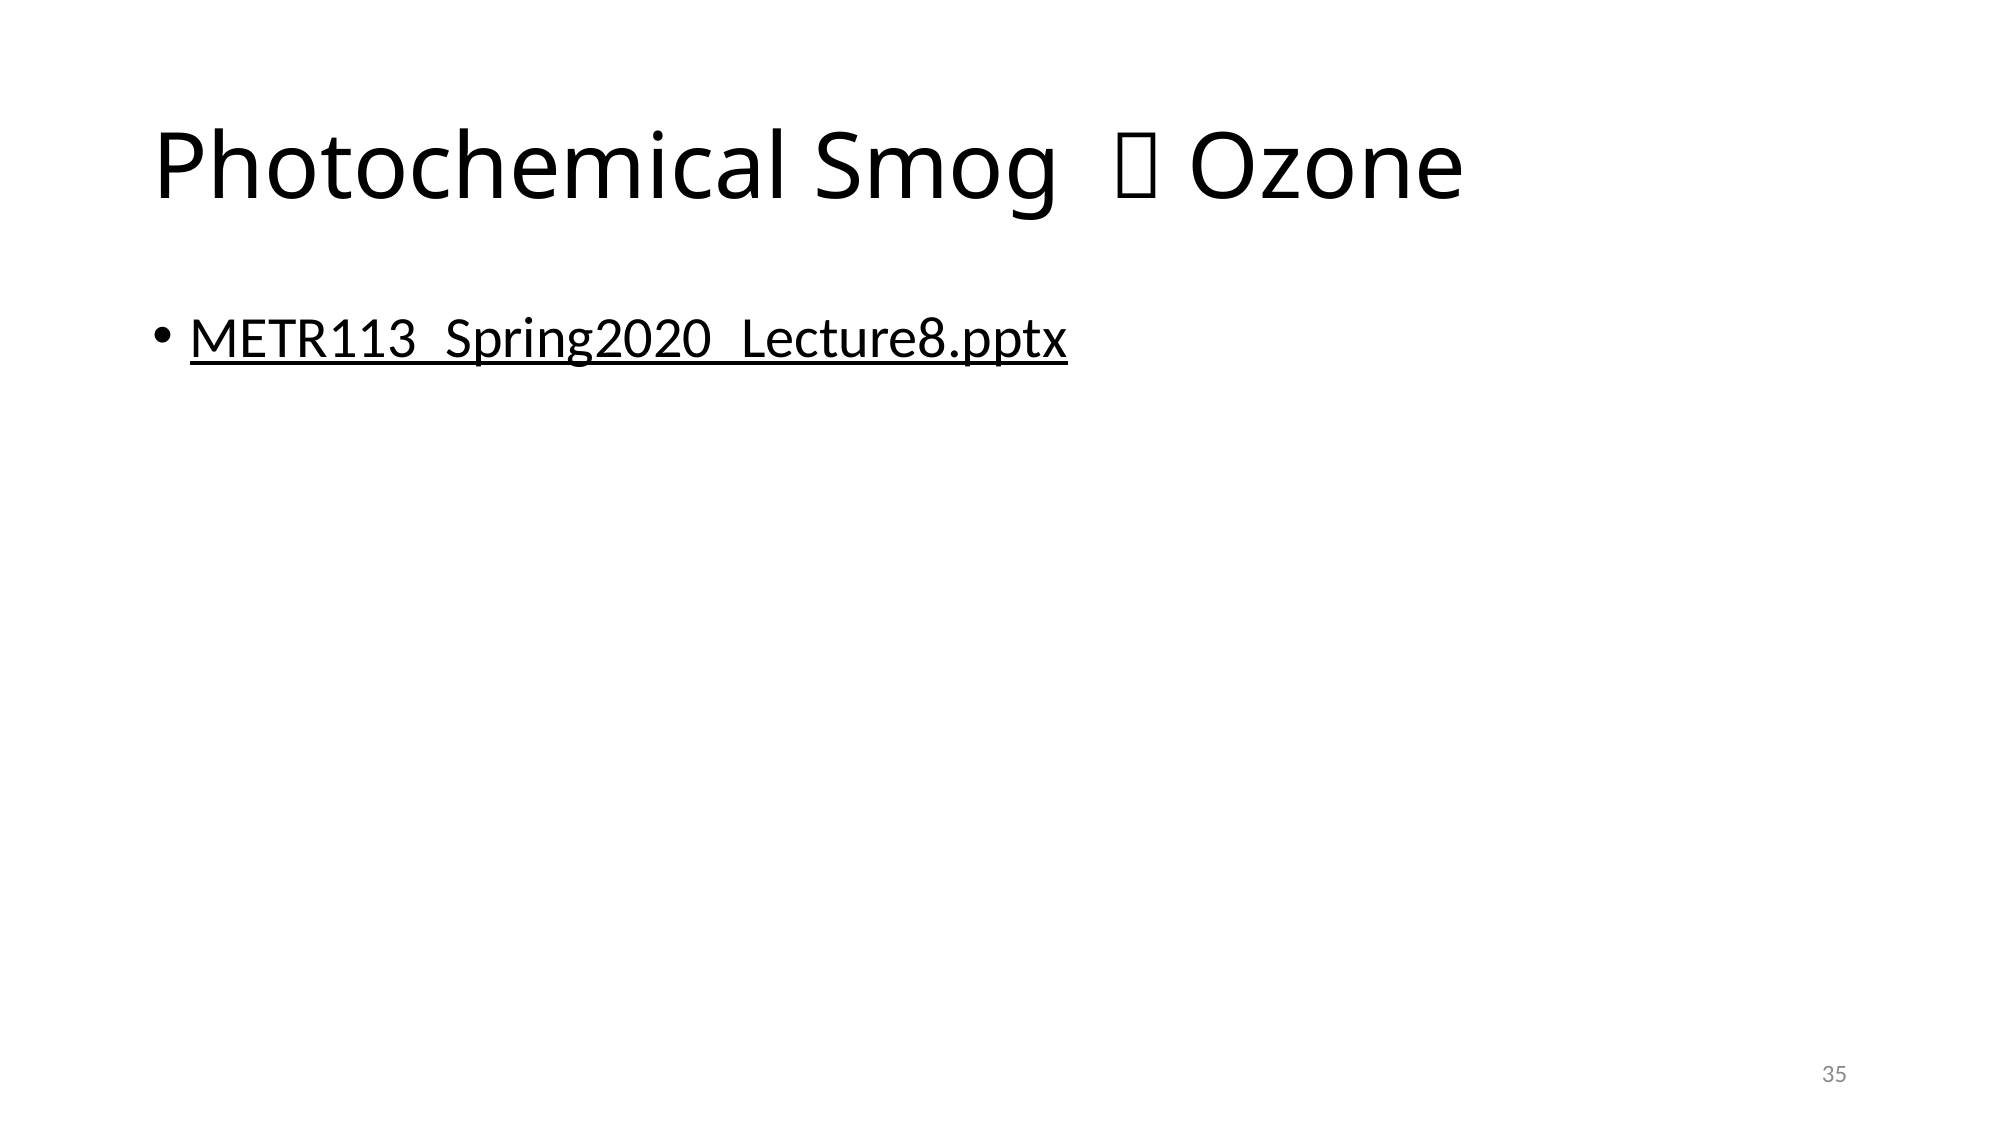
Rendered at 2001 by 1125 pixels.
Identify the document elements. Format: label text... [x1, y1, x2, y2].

title Photochemical Smog  Ozone [137, 59, 1863, 278]
slide_number 35 [1412, 1042, 1863, 1103]
list METR113_Spring2020_Lecture8.pptx [137, 299, 1863, 1014]
